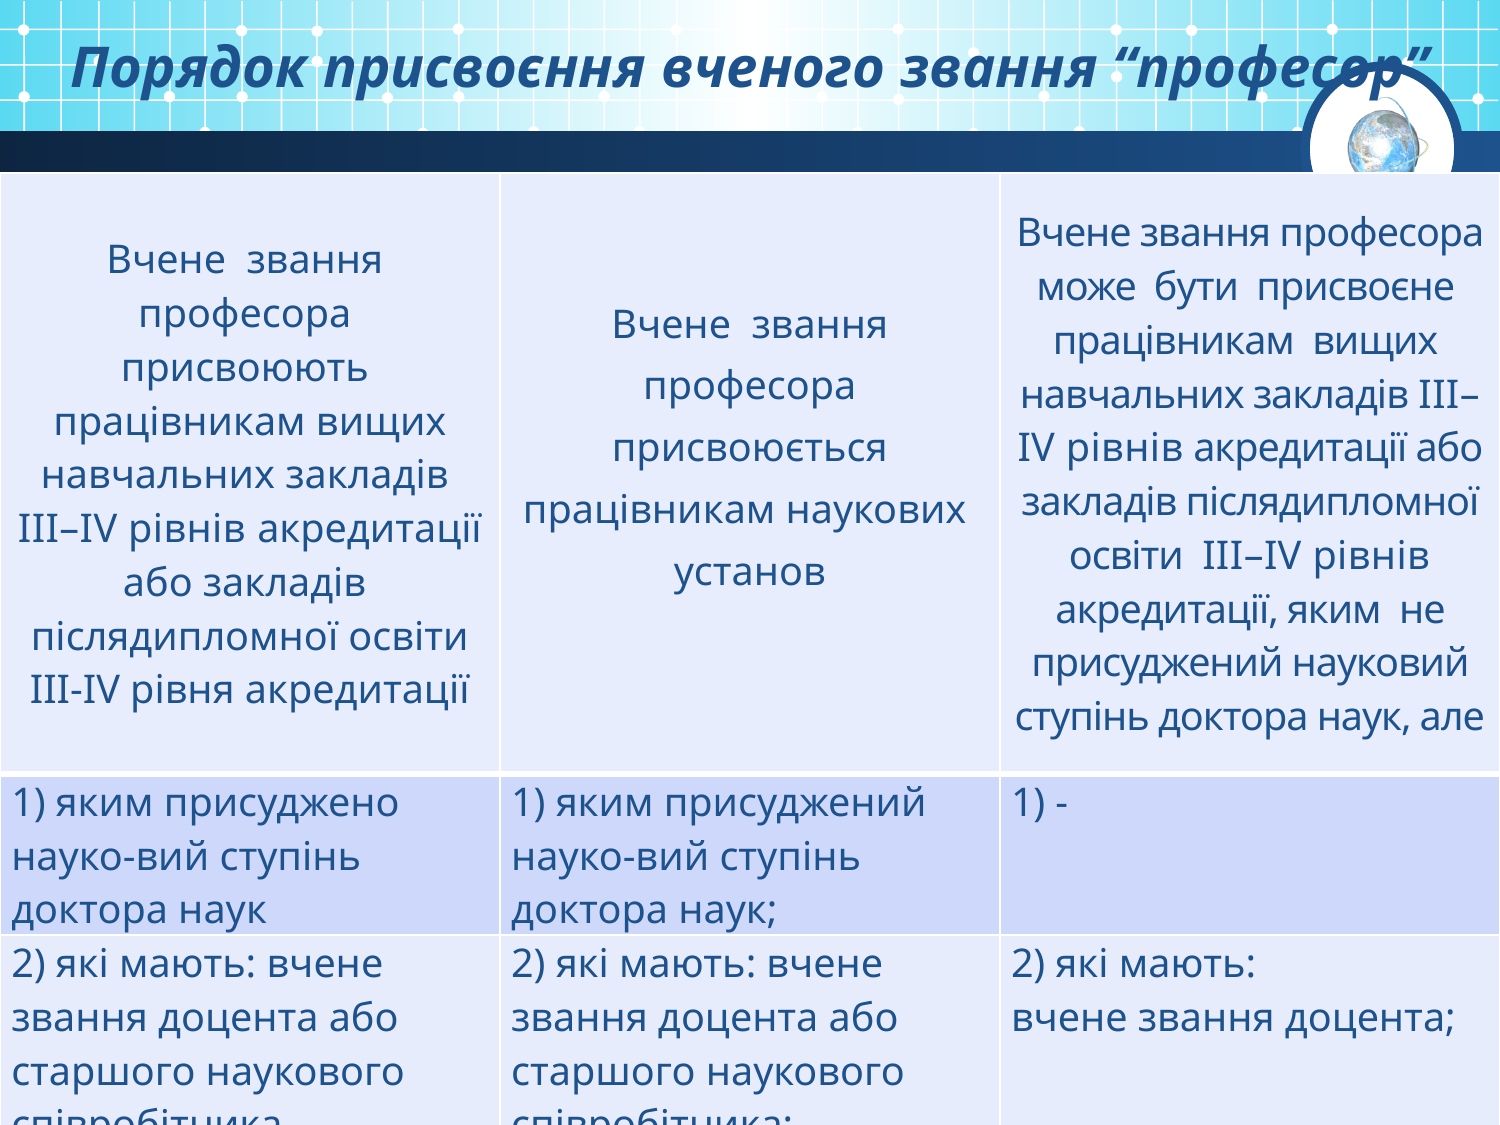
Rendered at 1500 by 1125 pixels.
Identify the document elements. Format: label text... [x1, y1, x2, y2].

picture [1310, 130, 1454, 172]
table_cell 2) які мають: вчене звання доцента або старшого наукового співробітника [1, 936, 499, 1125]
title Порядок присвоєння вченого звання “професор” [0, 0, 1500, 130]
table_header Вчене звання професора може бути присвоєне працівникам вищих навчальних закладів III–IV рівнів акредитації або закладів післядипломної освіти III–IV рівнів акредитації, яким не присуджений науковий ступінь доктора наук, але [1001, 174, 1499, 771]
table_header Вчене звання професора присвоюється працівникам наукових установ [501, 174, 999, 771]
table_cell 2) які мають: вчене звання доцента; [1001, 936, 1499, 1125]
table_cell 1) яким присуджено науко-вий ступінь доктора наук [1, 777, 499, 934]
table_cell 2) які мають: вчене звання доцента або старшого наукового співробітника; [501, 936, 999, 1125]
table_header Вчене звання професора присвоюють працівникам вищих навчальних закладів III–IV рівнів акредитації або закладів післядипломної освіти III-IV рівня акредитації [1, 174, 499, 771]
table_cell 1) яким присуджений науко-вий ступінь доктора наук; [501, 777, 999, 934]
table_cell 1) - [1001, 777, 1499, 934]
